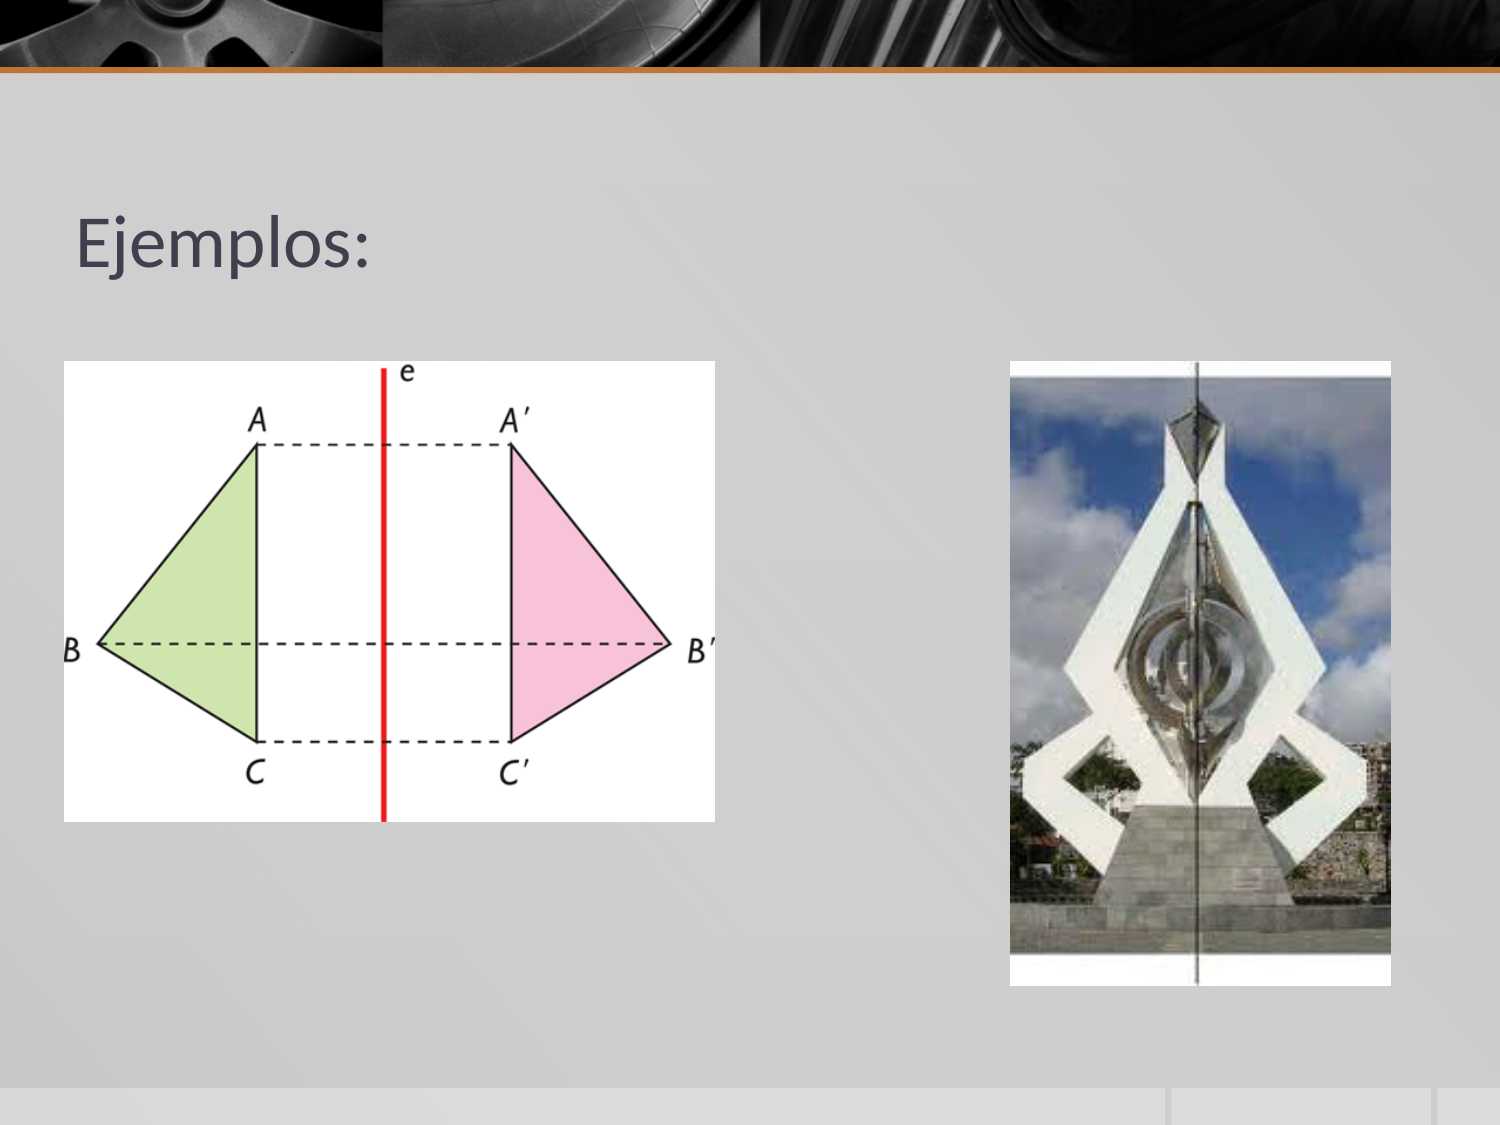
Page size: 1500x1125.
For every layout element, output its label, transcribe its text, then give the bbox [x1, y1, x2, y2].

title Ejemplos: [75, 162, 1425, 313]
picture [1010, 360, 1391, 987]
picture [0, 0, 1500, 67]
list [64, 361, 715, 822]
